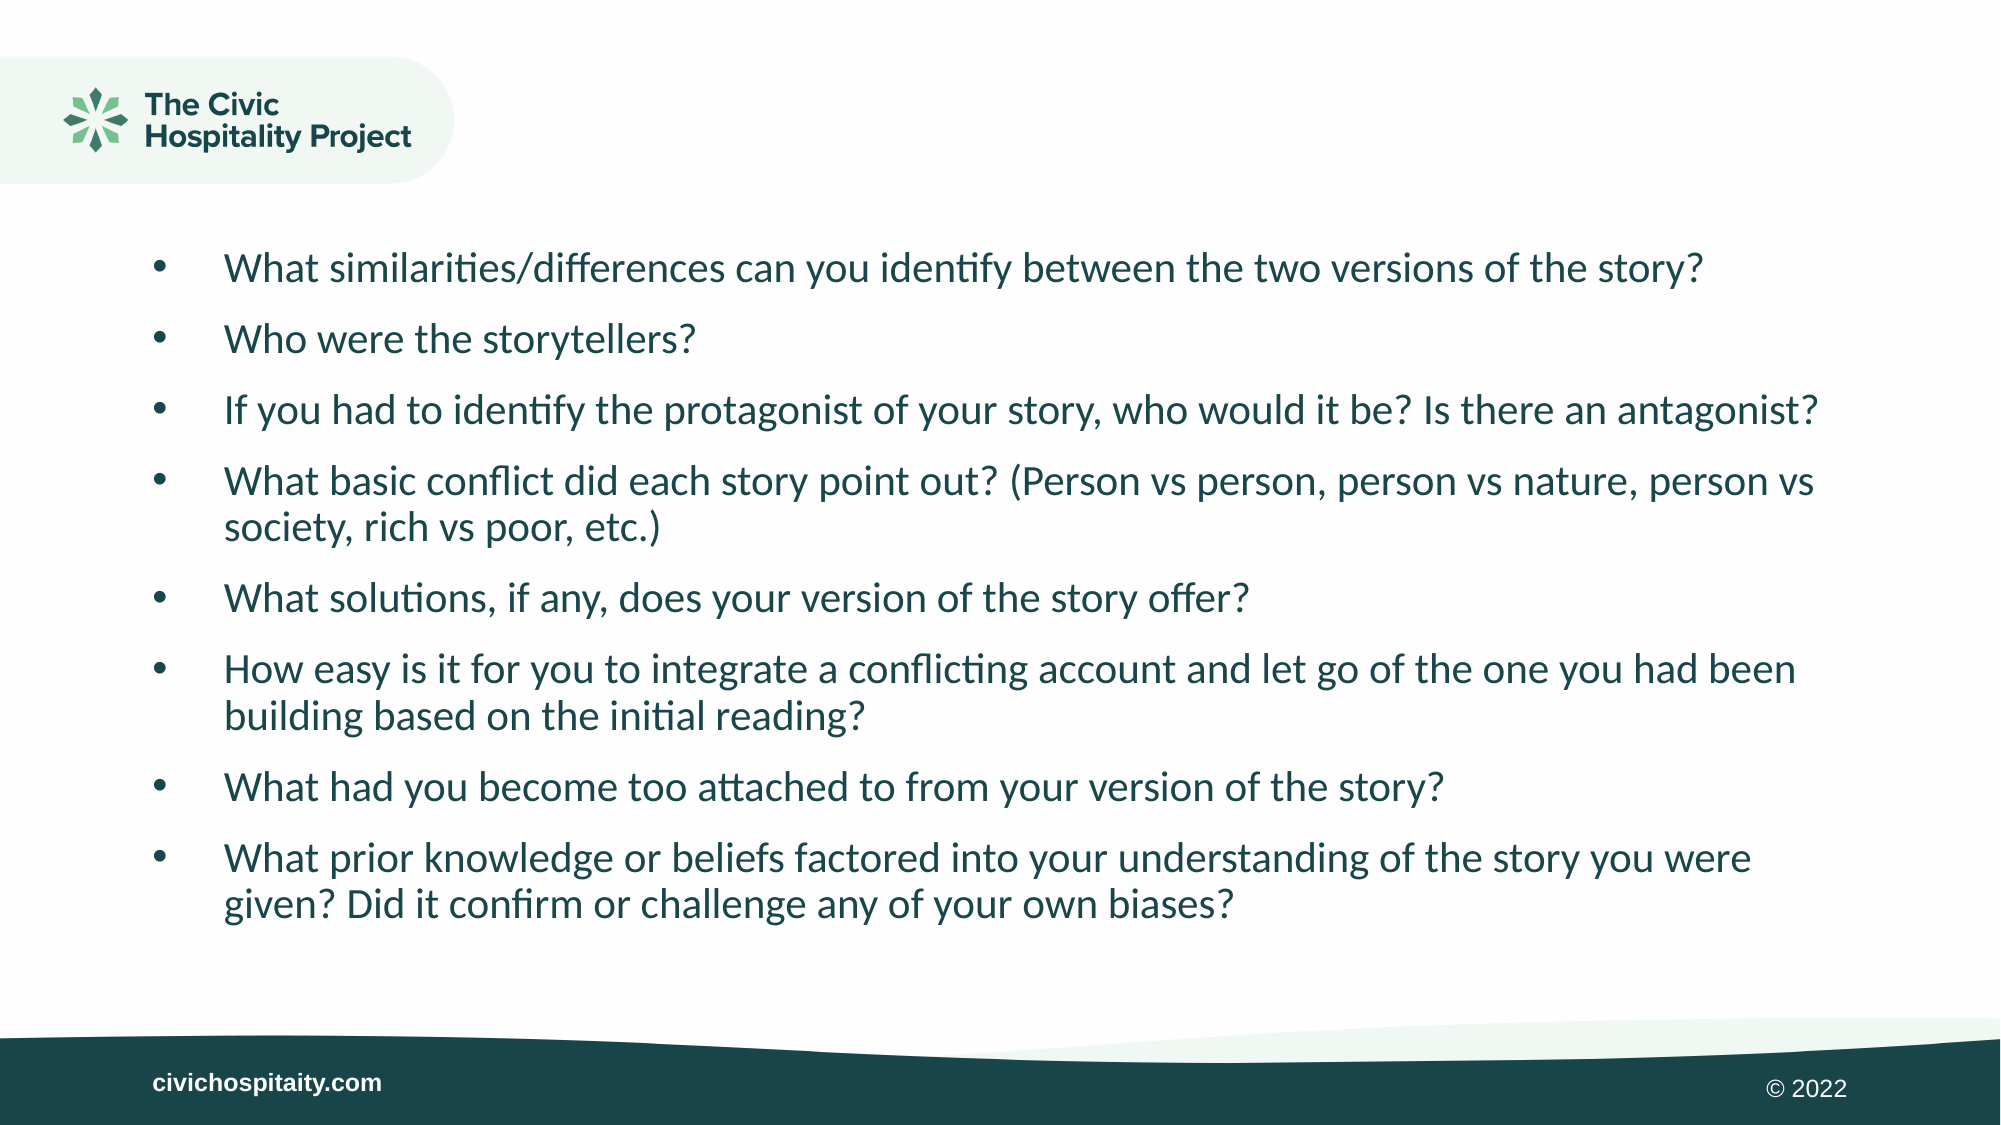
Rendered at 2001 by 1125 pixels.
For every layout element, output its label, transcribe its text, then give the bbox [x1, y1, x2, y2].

list What similarities/differences can you identify between the two versions of the story? Who were the storytellers? If you had to identify the protagonist of your story, who would it be? Is there an antagonist? What basic conflict did each story point out? (Person vs person, person vs nature, person vs society, rich vs poor, etc.) What solutions, if any, does your version of the story offer? How easy is it for you to integrate a conflicting account and let go of the one you had been building based on the initial reading? What had you become too attached to from your version of the story? What prior knowledge or beliefs factored into your understanding of the story you were given? Did it confirm or challenge any of your own biases? [137, 237, 1863, 989]
picture [0, 0, 2001, 1125]
